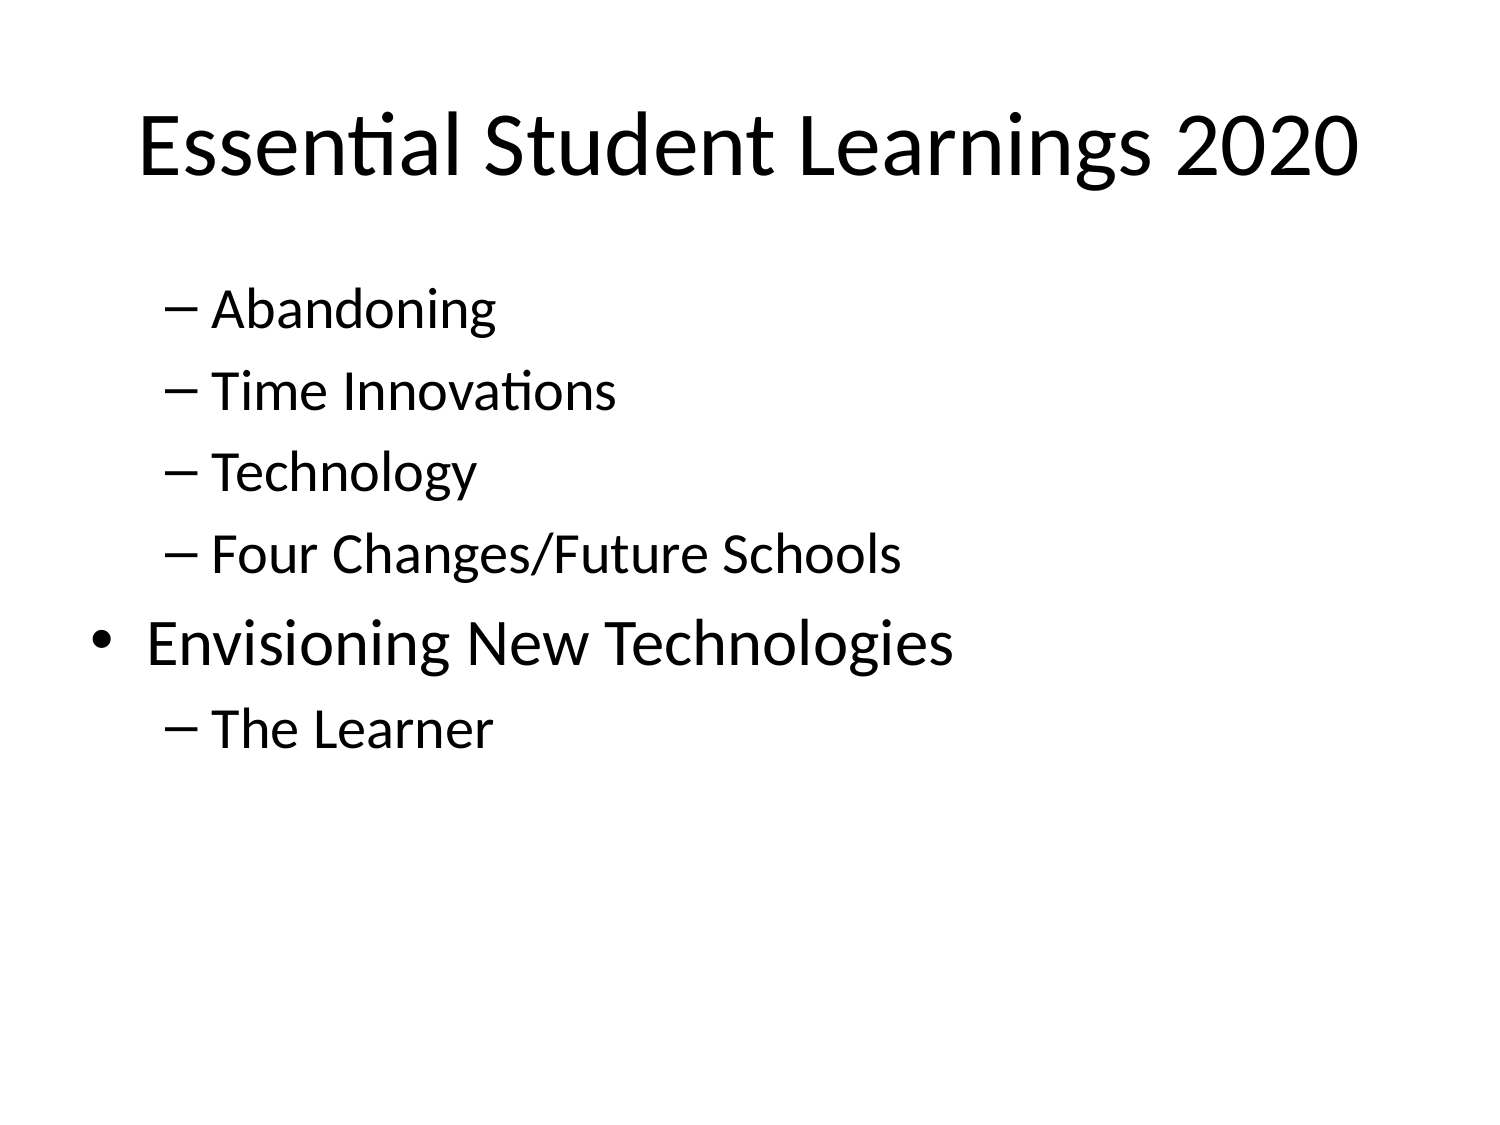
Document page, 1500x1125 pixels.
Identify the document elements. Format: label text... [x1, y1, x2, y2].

title Essential Student Learnings 2020 [75, 45, 1425, 233]
list Abandoning Time Innovations Technology Four Changes/Future Schools Envisioning New Technologies The Learner [75, 262, 1425, 1005]
